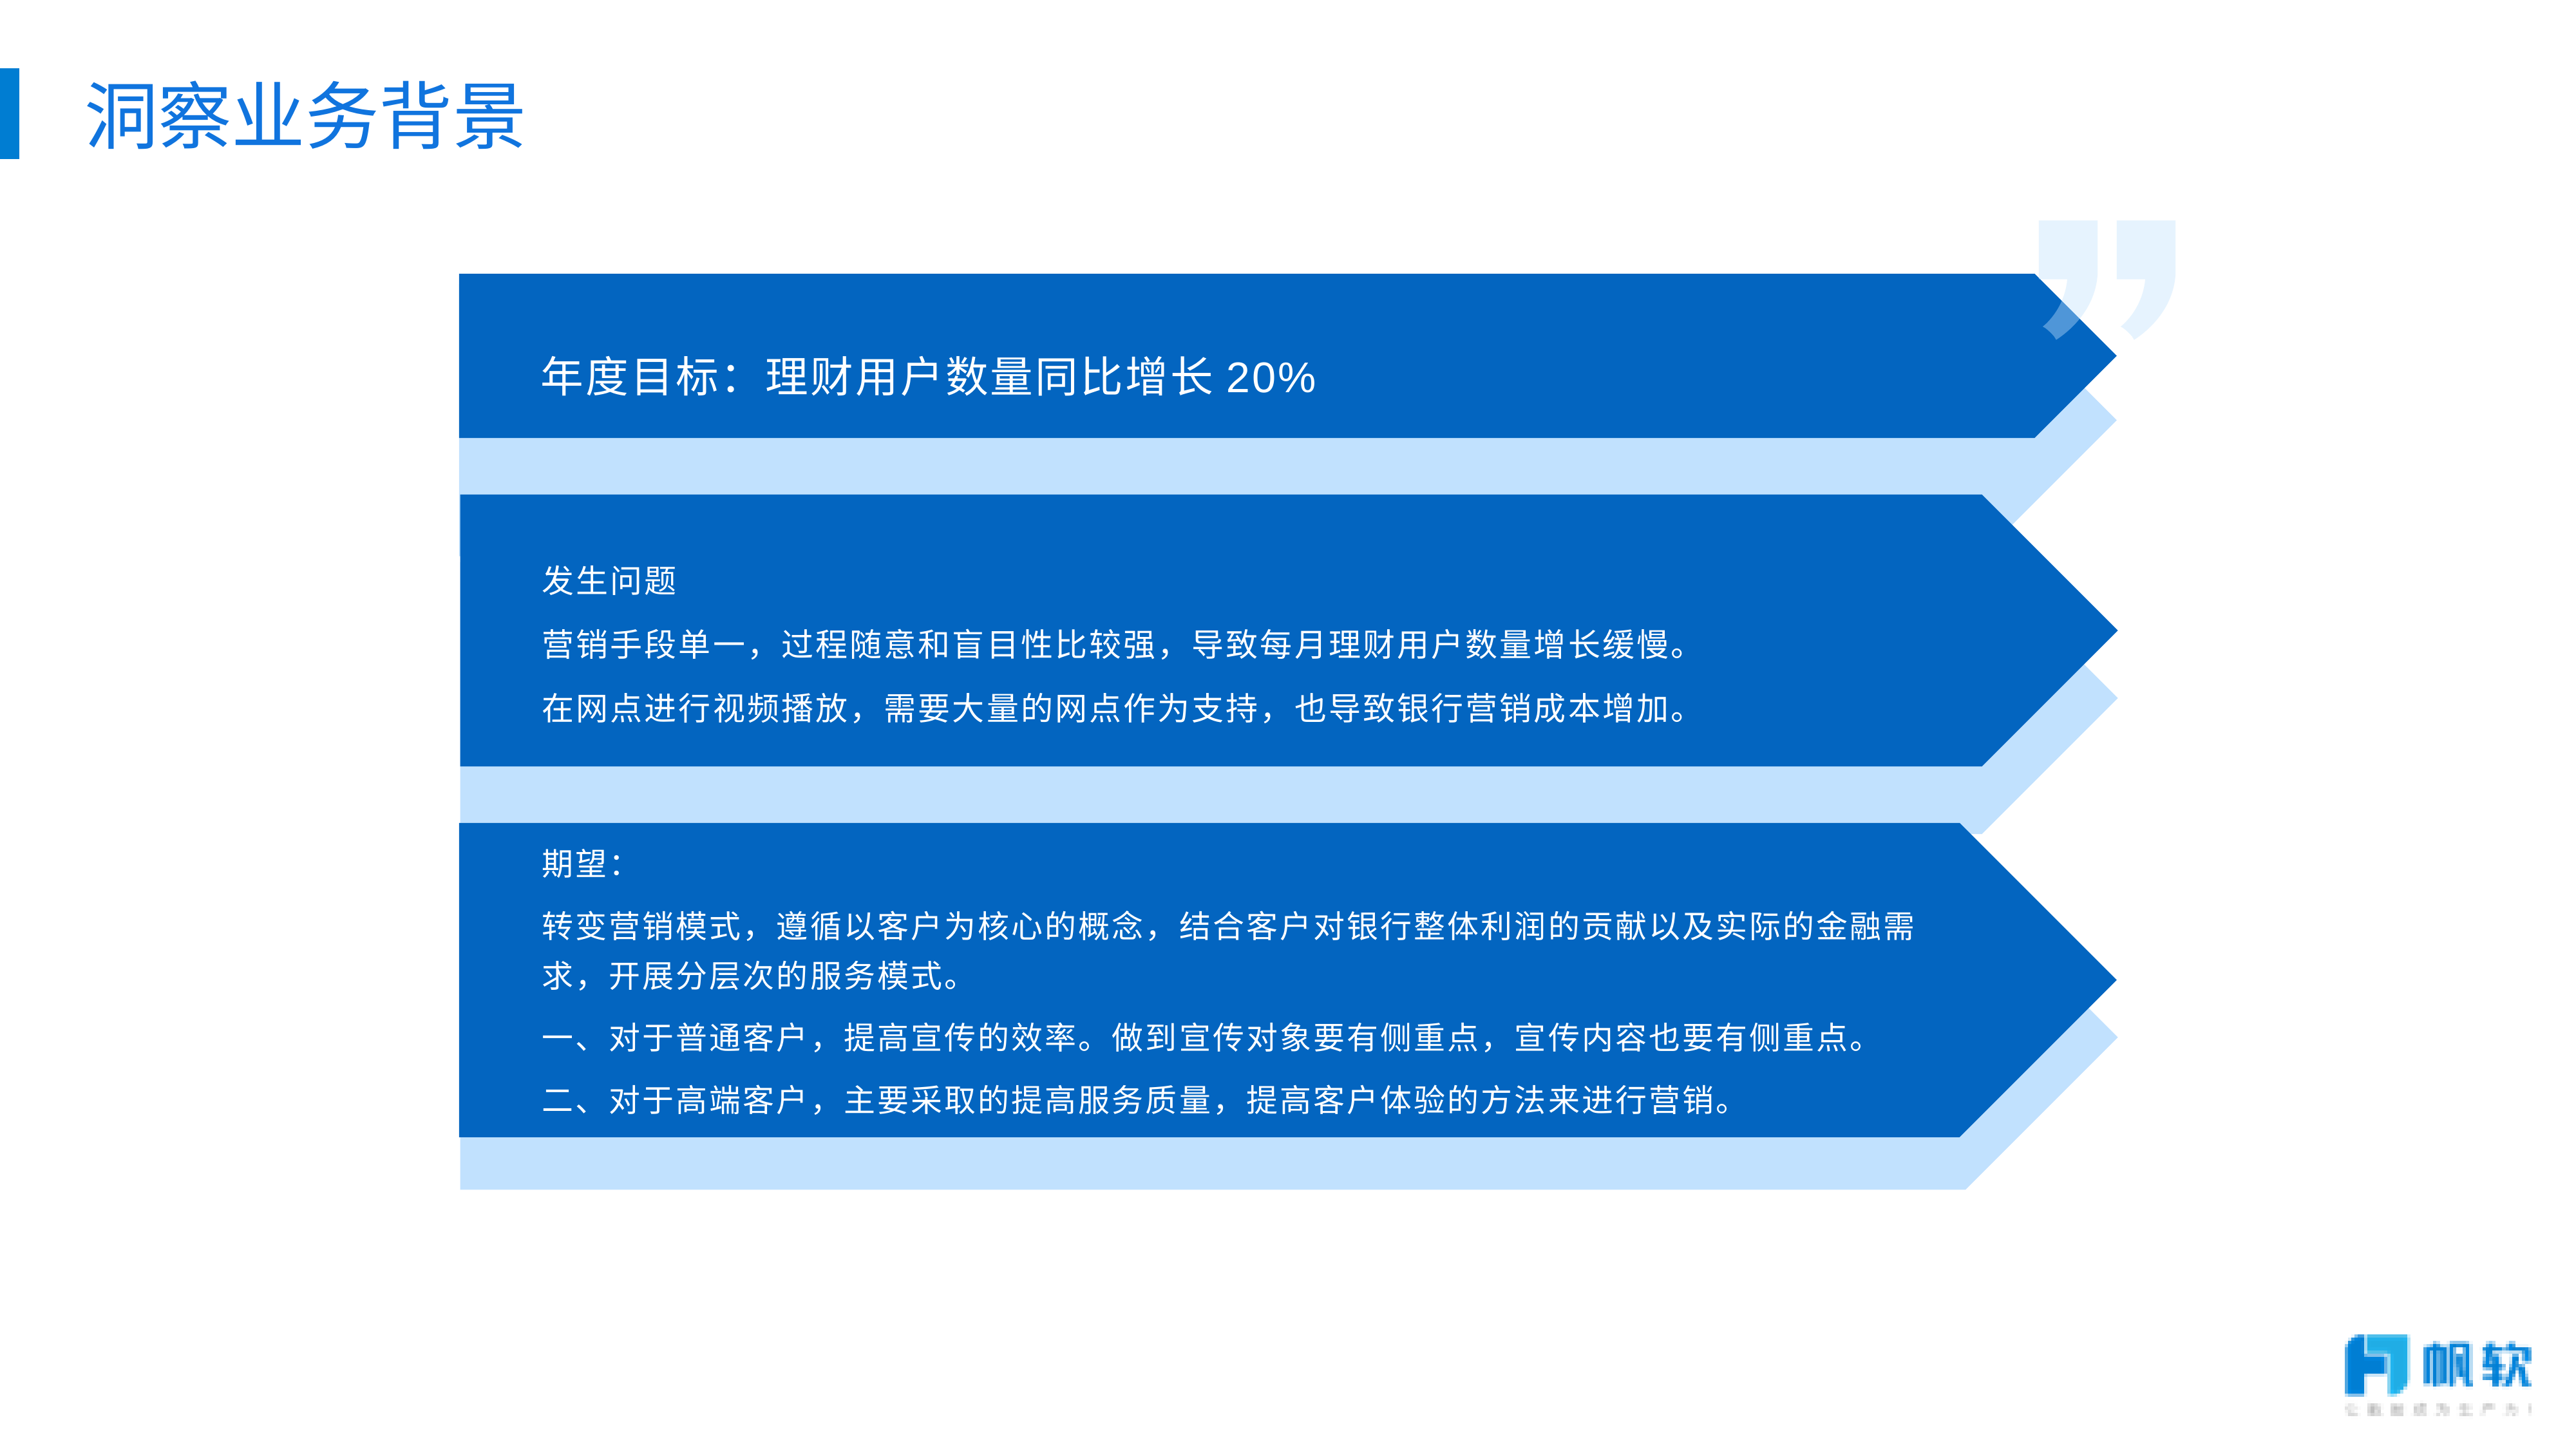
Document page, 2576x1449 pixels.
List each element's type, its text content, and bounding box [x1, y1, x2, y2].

text_box [459, 665, 2119, 836]
picture [0, 68, 19, 159]
text_box [459, 493, 2119, 768]
text_box [457, 821, 2118, 1139]
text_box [2038, 220, 2176, 340]
text_box 发生问题 营销手段单一，过程随意和盲目性比较强，导致每月理财用户数量增长缓慢。 在网点进行视频播放，需要大量的网点作为支持，也导致银行营销成本增加。 [532, 519, 1902, 756]
text_box 期望： 转变营销模式，遵循以客户为核心的概念，结合客户对银行整体利润的贡献以及实际的金融需求，开展分层次的服务模式。 一、对于普通客户，提高宣传的效率。做到宣传对象要有侧重点，宣传内容也要有侧重点。 二、对于高端客户，主要采取的提高服务质量，提高客户体验的方法来进行营销。 [532, 827, 1946, 1124]
text_box 年度目标：理财用户数量同比增长20% [531, 299, 1900, 442]
text_box [457, 388, 2118, 558]
picture [2341, 1327, 2535, 1423]
text_box [457, 272, 2118, 440]
text_box [459, 1009, 2119, 1191]
text_box 洞察业务背景 [79, 64, 533, 164]
